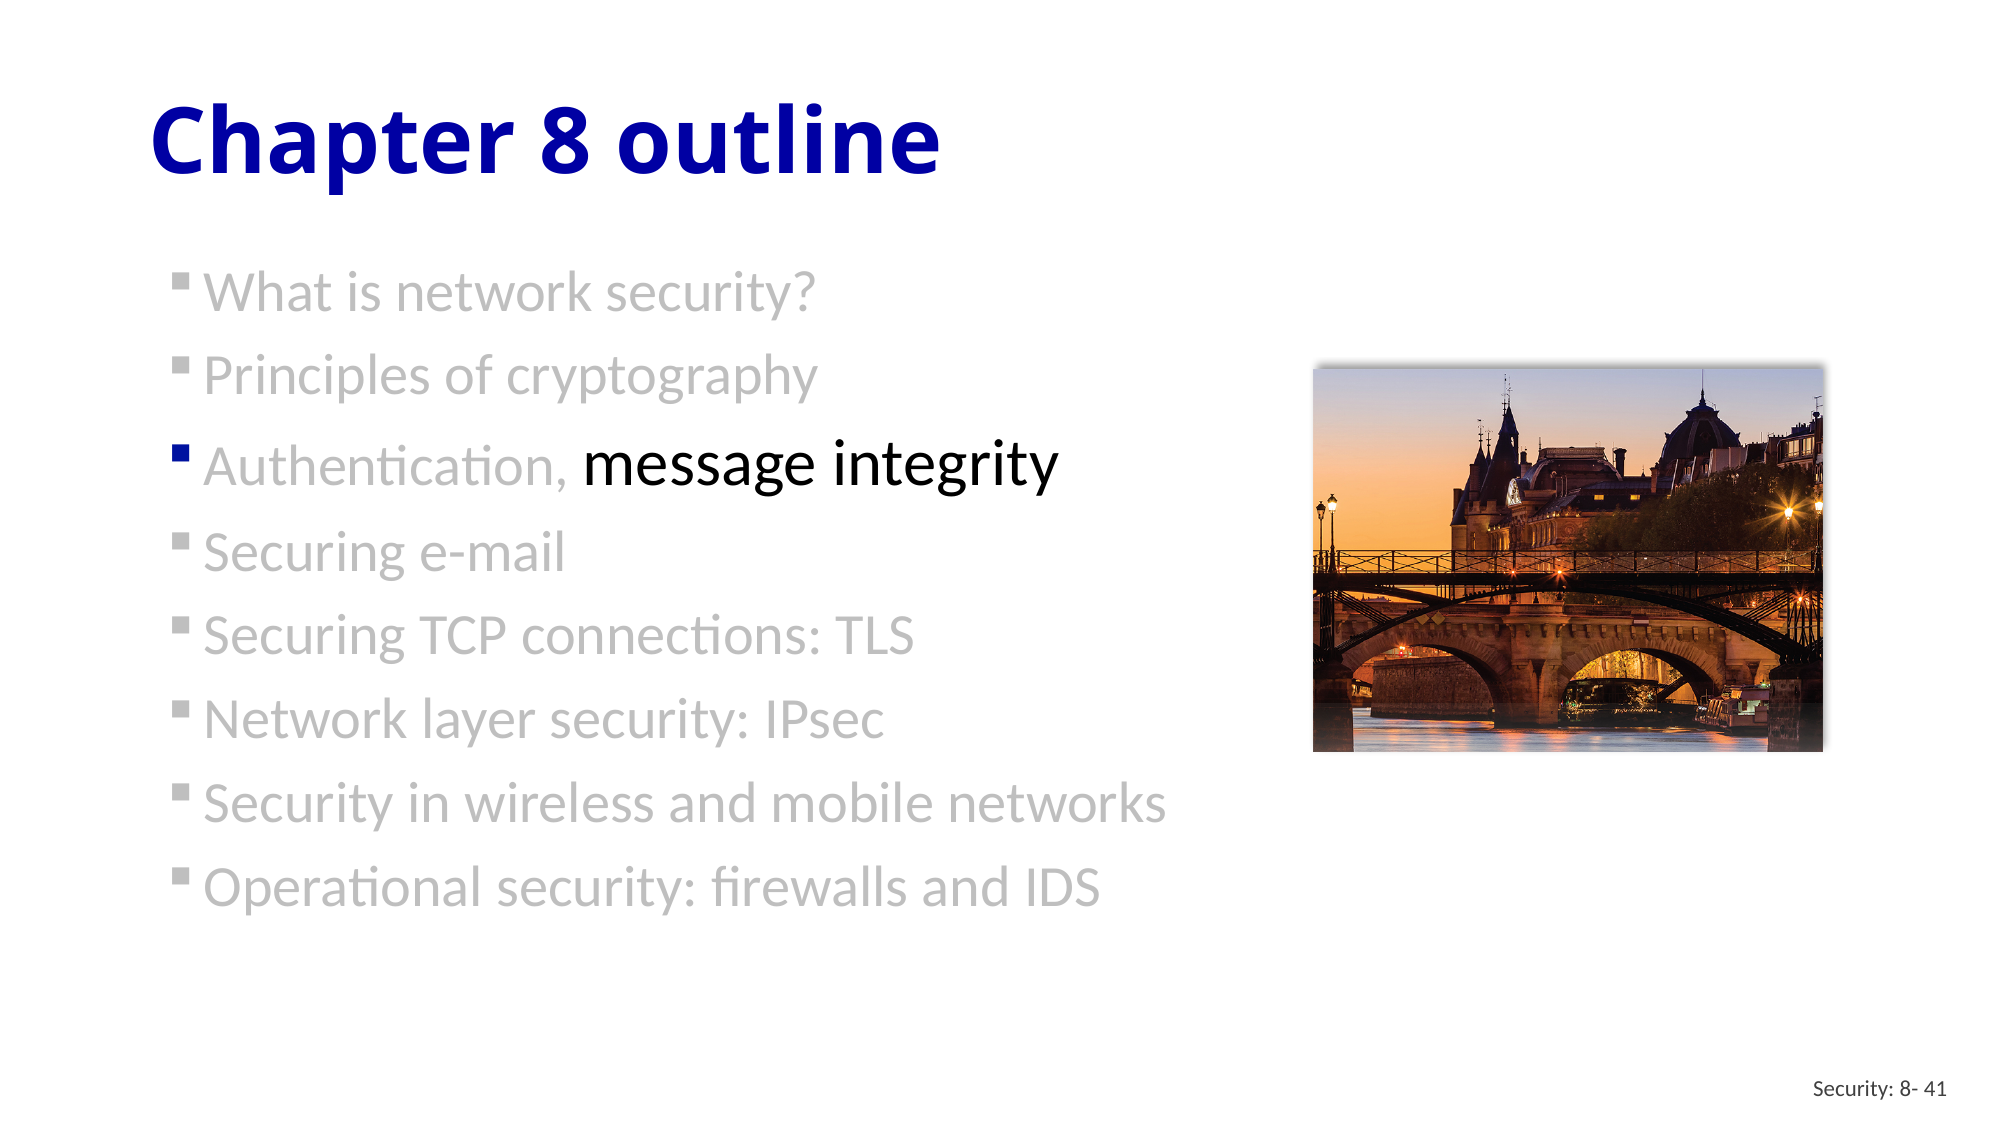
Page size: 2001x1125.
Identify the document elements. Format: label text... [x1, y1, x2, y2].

text_box What is network security? Principles of cryptography Authentication, message integrity Securing e-mail Securing TCP connections: TLS Network layer security: IPsec Security in wireless and mobile networks Operational security: firewalls and IDS [131, 253, 1406, 1016]
title Chapter 8 outline [133, 70, 1859, 218]
slide_number Security: 8- 41 [1512, 1056, 1963, 1117]
picture [1313, 369, 1823, 752]
